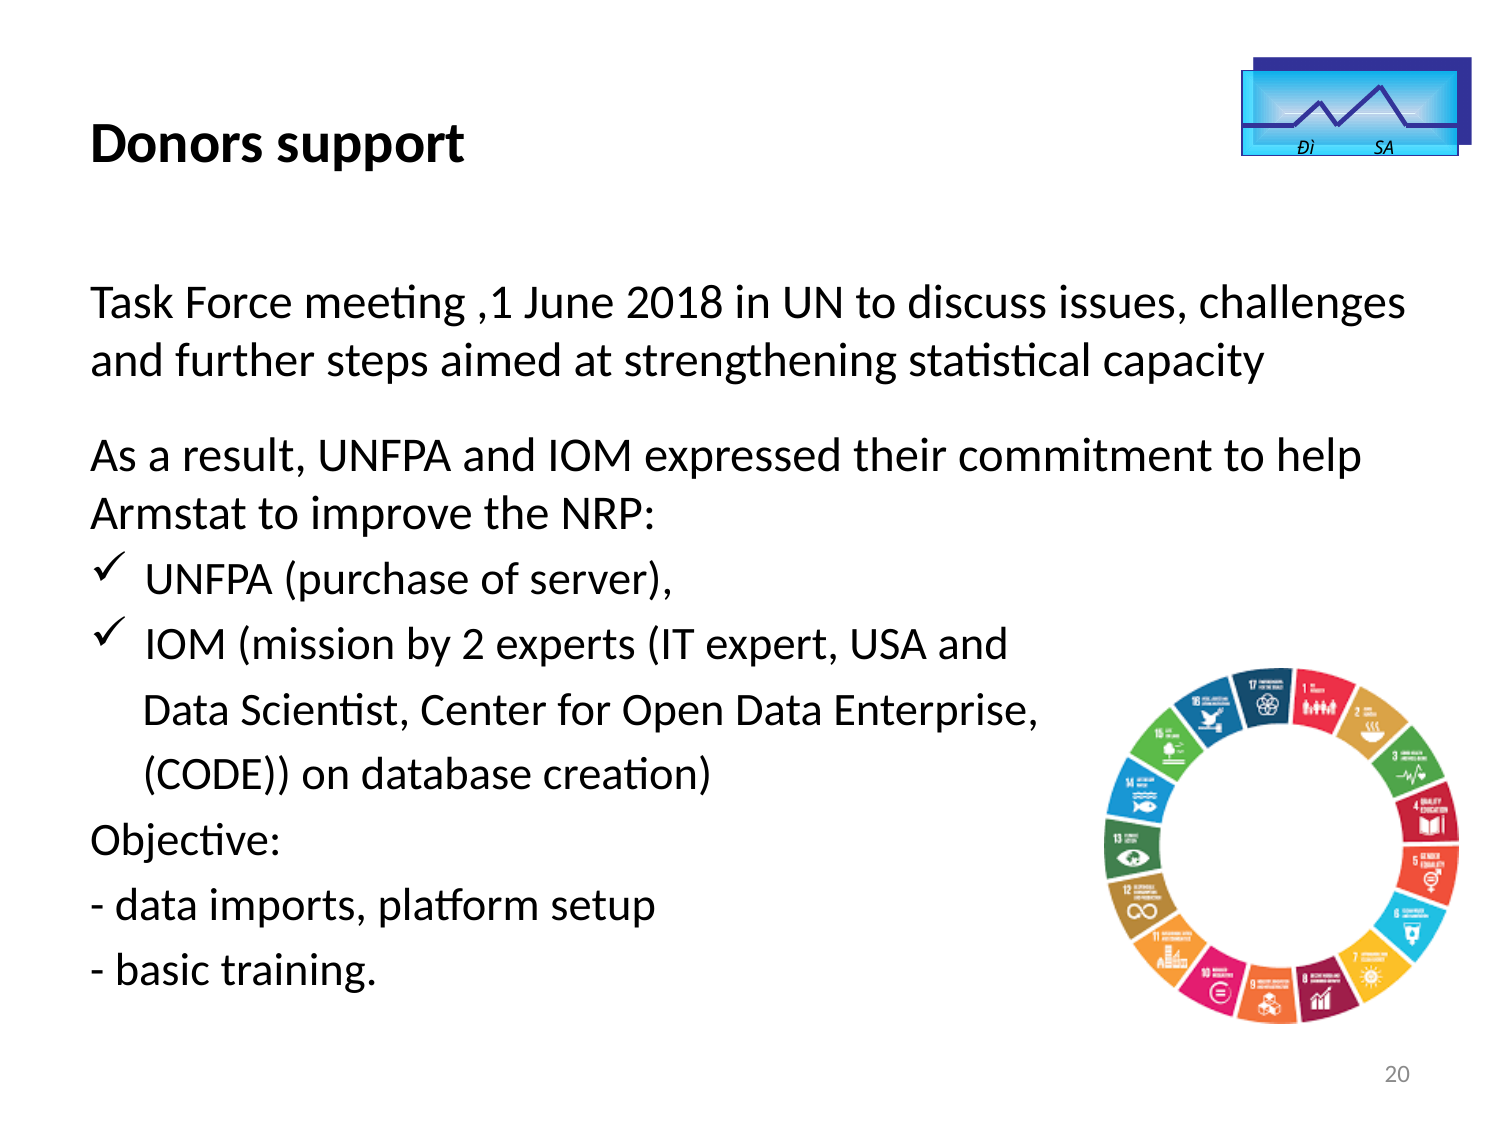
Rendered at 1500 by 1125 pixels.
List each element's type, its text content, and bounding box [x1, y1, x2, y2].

slide_number 20 [1074, 1042, 1425, 1103]
list Task Force meeting ,1 June 2018 in UN to discuss issues, challenges and further steps aimed at strengthening statistical capacity As a result, UNFPA and IOM expressed their commitment to help Armstat to improve the NRP: UNFPA (purchase of server), IOM (mission by 2 experts (IT expert, USA and Data Scientist, Center for Open Data Enterprise, (CODE)) on database creation) Objective: - data imports, platform setup - basic training. [75, 262, 1483, 1005]
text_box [1241, 70, 1459, 168]
picture [1104, 668, 1459, 1024]
title Donors support [75, 45, 1425, 233]
